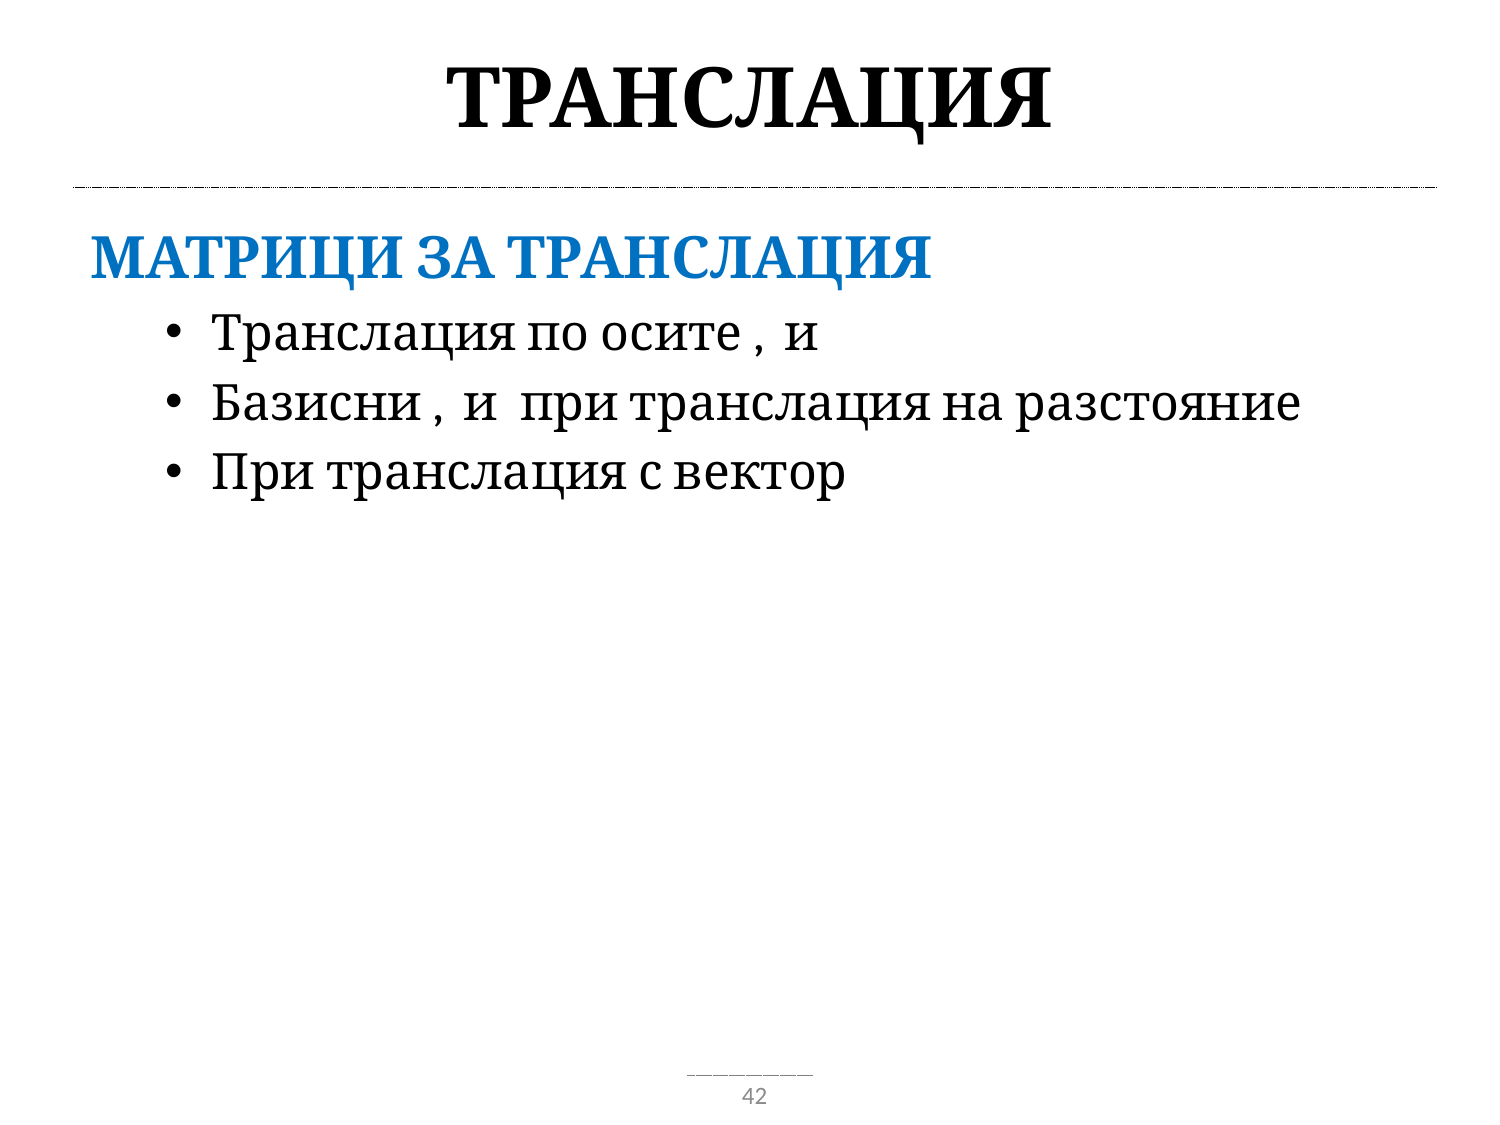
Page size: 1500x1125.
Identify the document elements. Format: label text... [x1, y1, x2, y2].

title Транслация [0, 0, 1500, 188]
slide_number 42 [579, 1065, 930, 1125]
